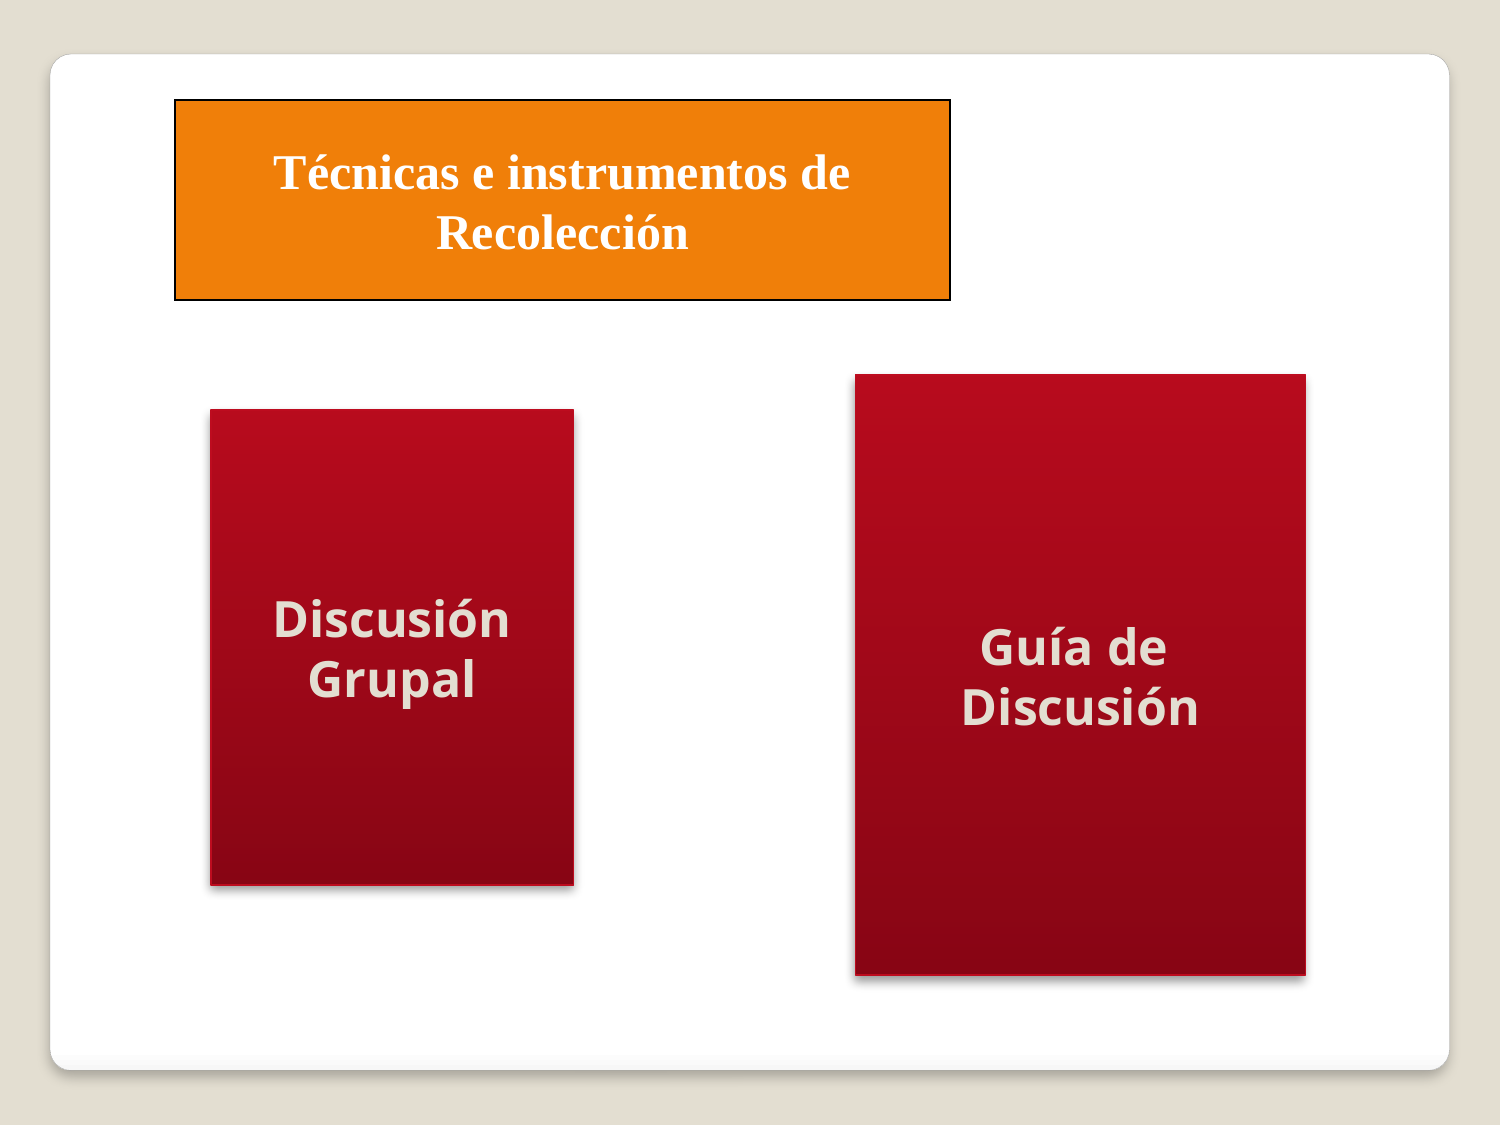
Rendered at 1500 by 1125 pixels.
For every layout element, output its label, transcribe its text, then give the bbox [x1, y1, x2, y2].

text_box Discusión Grupal [210, 409, 574, 886]
text_box Técnicas e instrumentos de Recolección [174, 99, 950, 300]
text_box Guía de Discusión [855, 374, 1306, 976]
